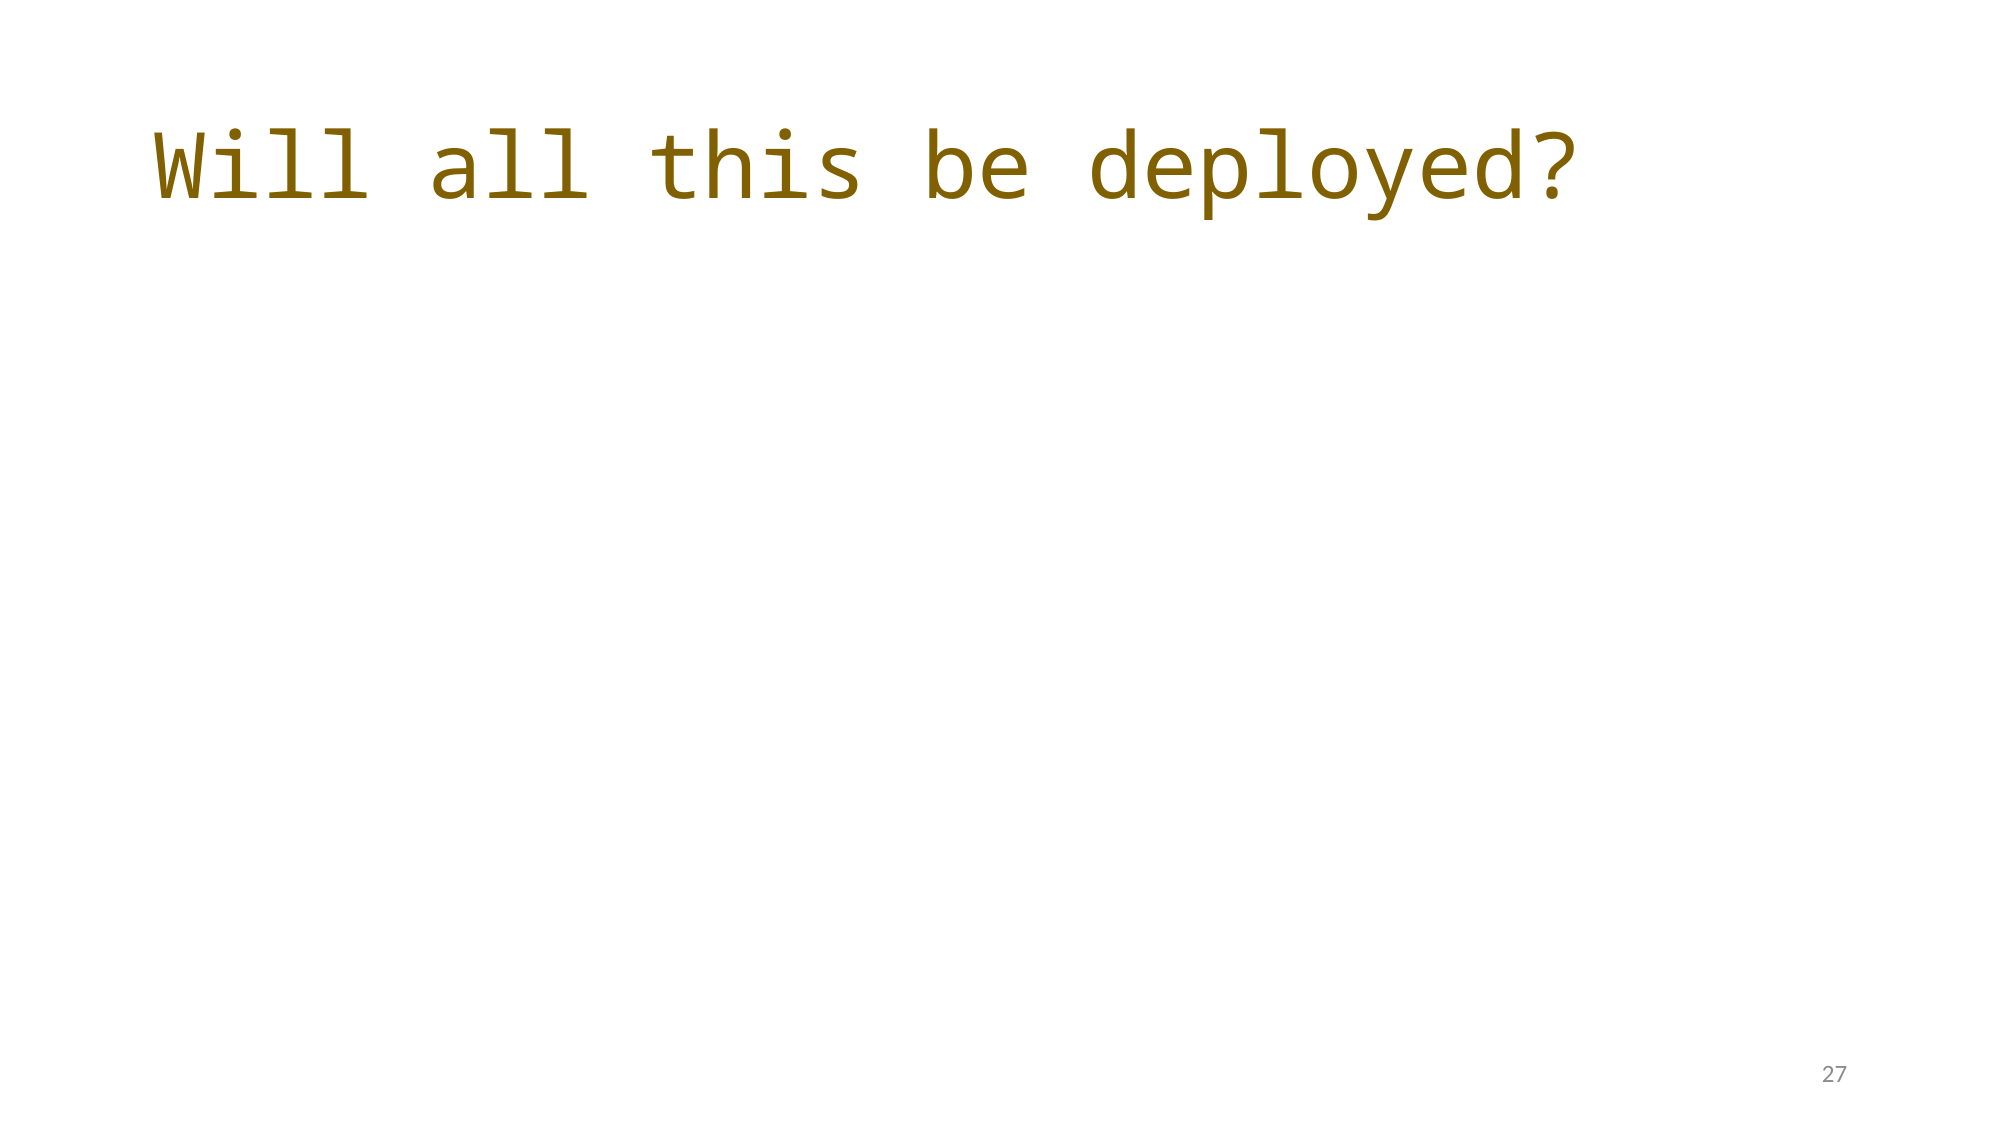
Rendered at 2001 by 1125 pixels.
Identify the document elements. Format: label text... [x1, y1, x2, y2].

title Will all this be deployed? [137, 59, 1863, 278]
slide_number 27 [1412, 1042, 1863, 1103]
